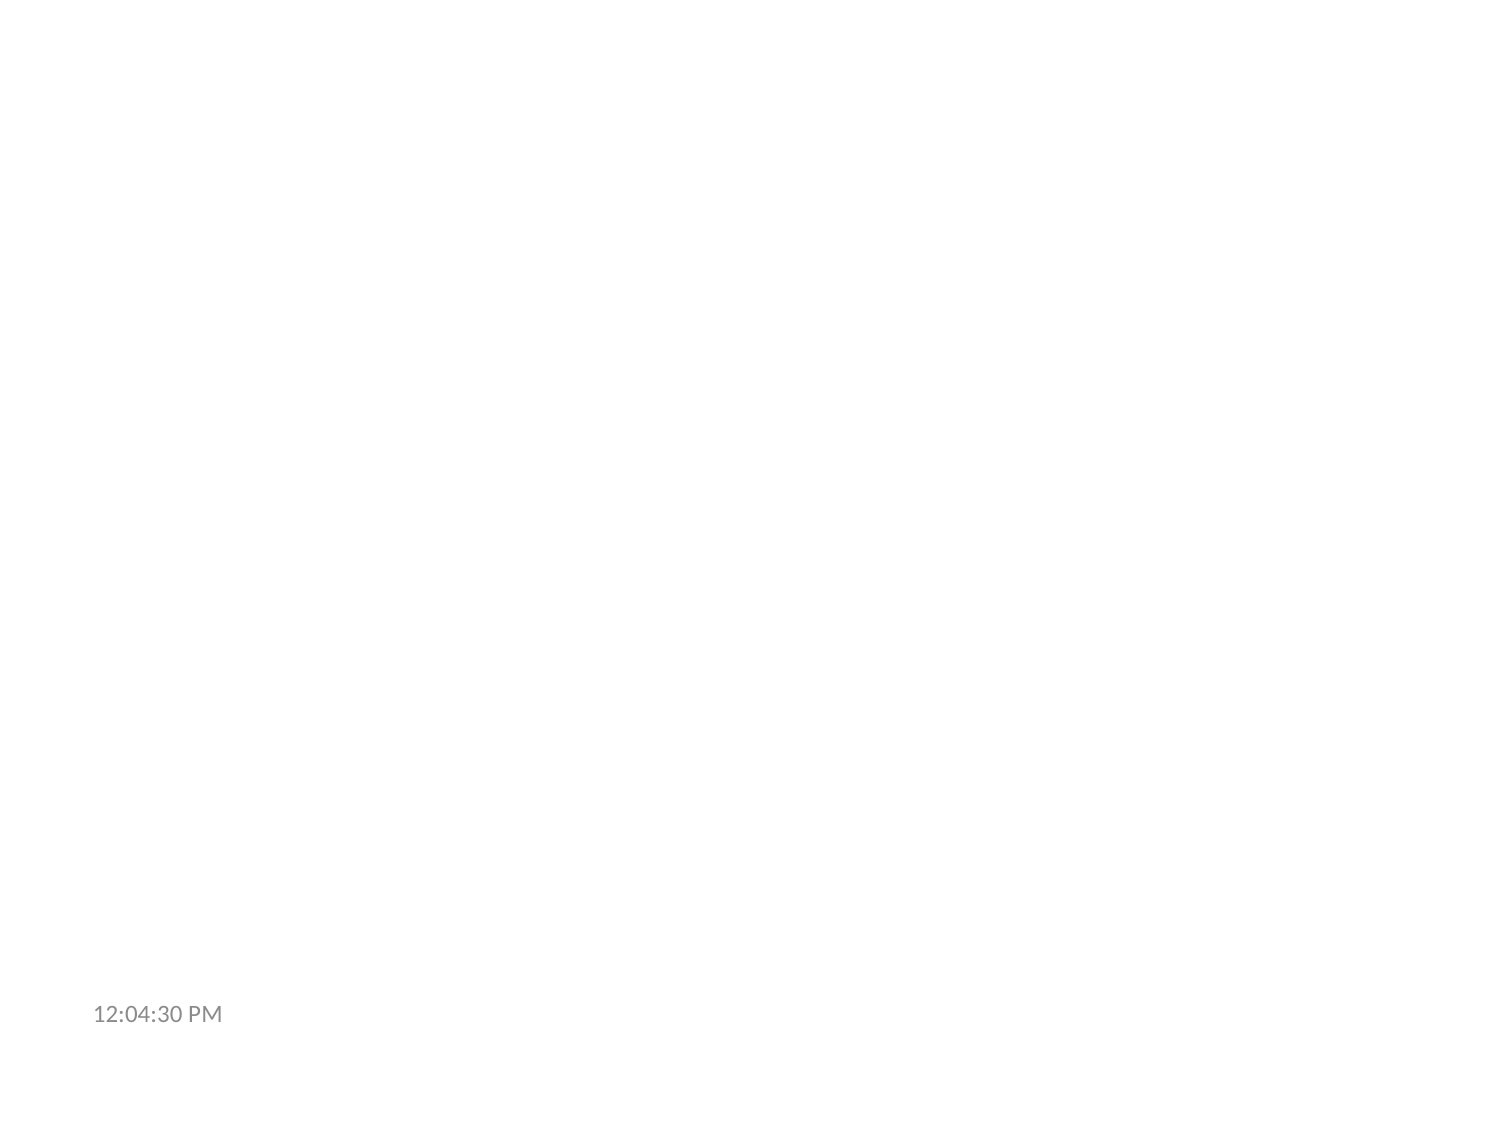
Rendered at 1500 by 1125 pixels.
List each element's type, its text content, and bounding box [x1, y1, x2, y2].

text_box 3:35:09 PM [77, 982, 428, 1043]
